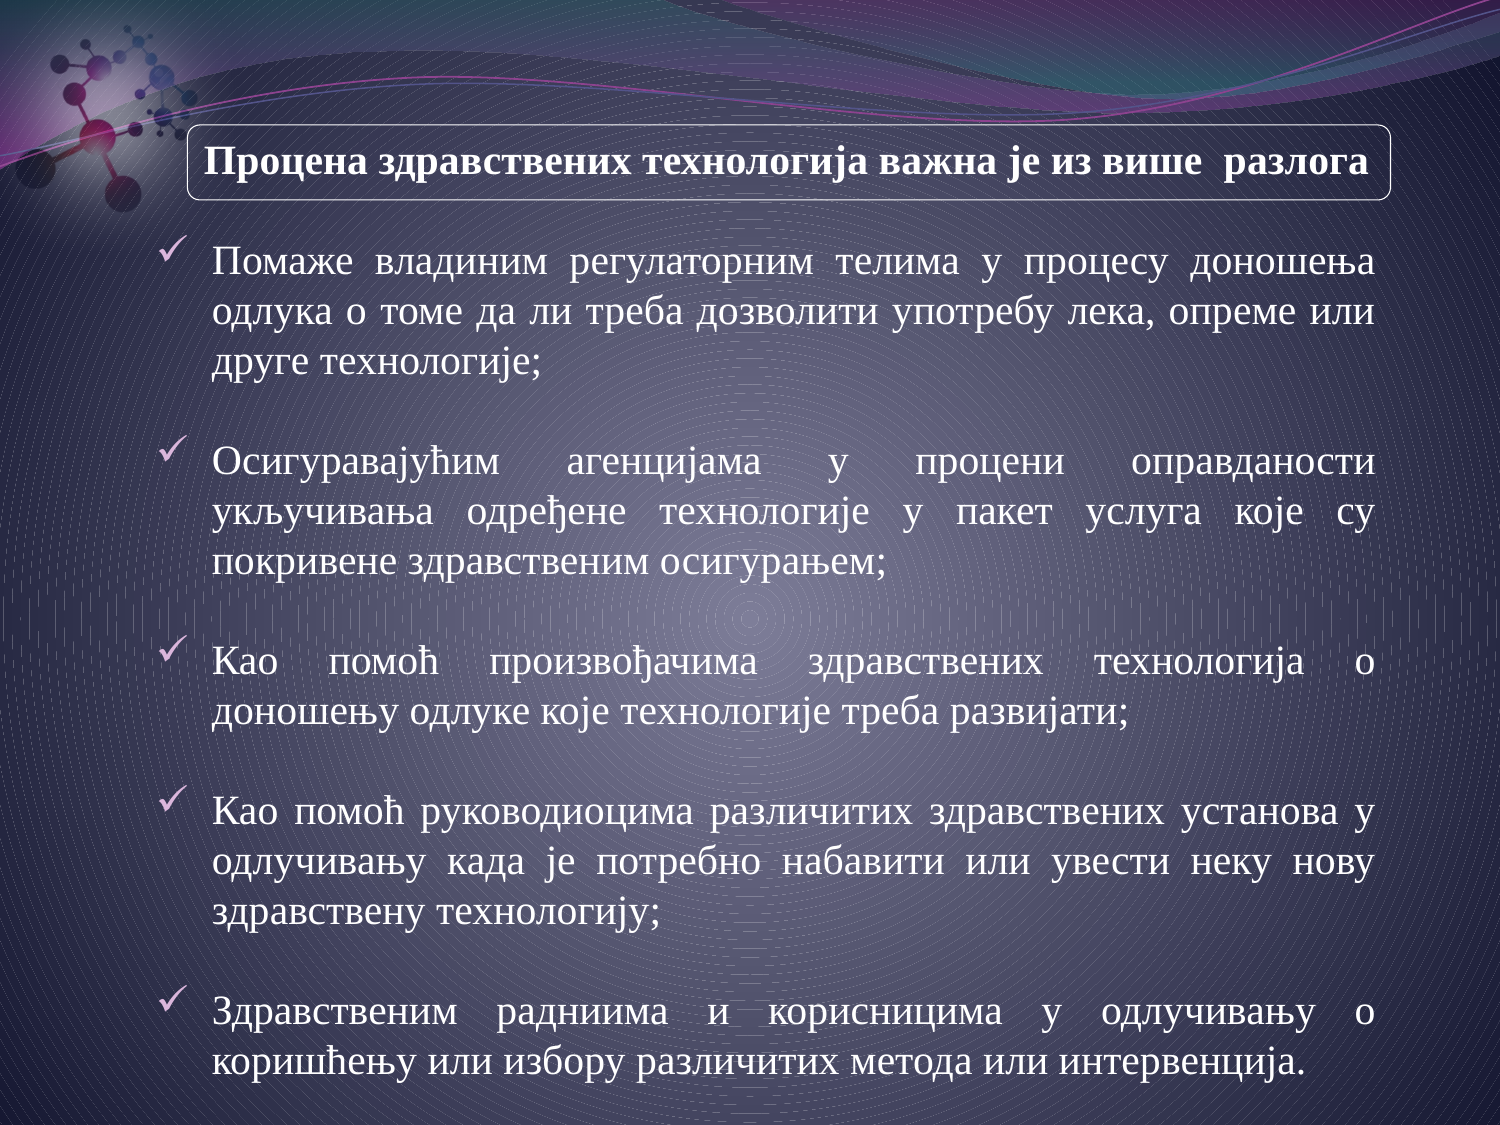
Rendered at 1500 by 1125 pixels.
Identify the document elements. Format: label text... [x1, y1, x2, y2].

text_box [185, 122, 1393, 203]
text_box Процена здравствених технологија важна је из више разлога Помаже владиним регулаторним телима у процесу доношења одлука о томе да ли треба дозволити употребу лека, опреме или друге технологије; Осигуравајућим агенцијама у процени оправданости укључивања одређене технологије у пакет услуга које су покривене здравственим осигурањем; Као помоћ произвођачима здравствених технологија о доношењу одлуке које технологије треба развијати; Као помоћ руководиоцима различитих здравствених установа у одлучивању када је потребно набавити или увести неку нову здравствену технологију; Здравственим радниима и корисницима у одлучивању о коришћењу или избору различитих метода или интервенција. [140, 125, 1391, 1091]
